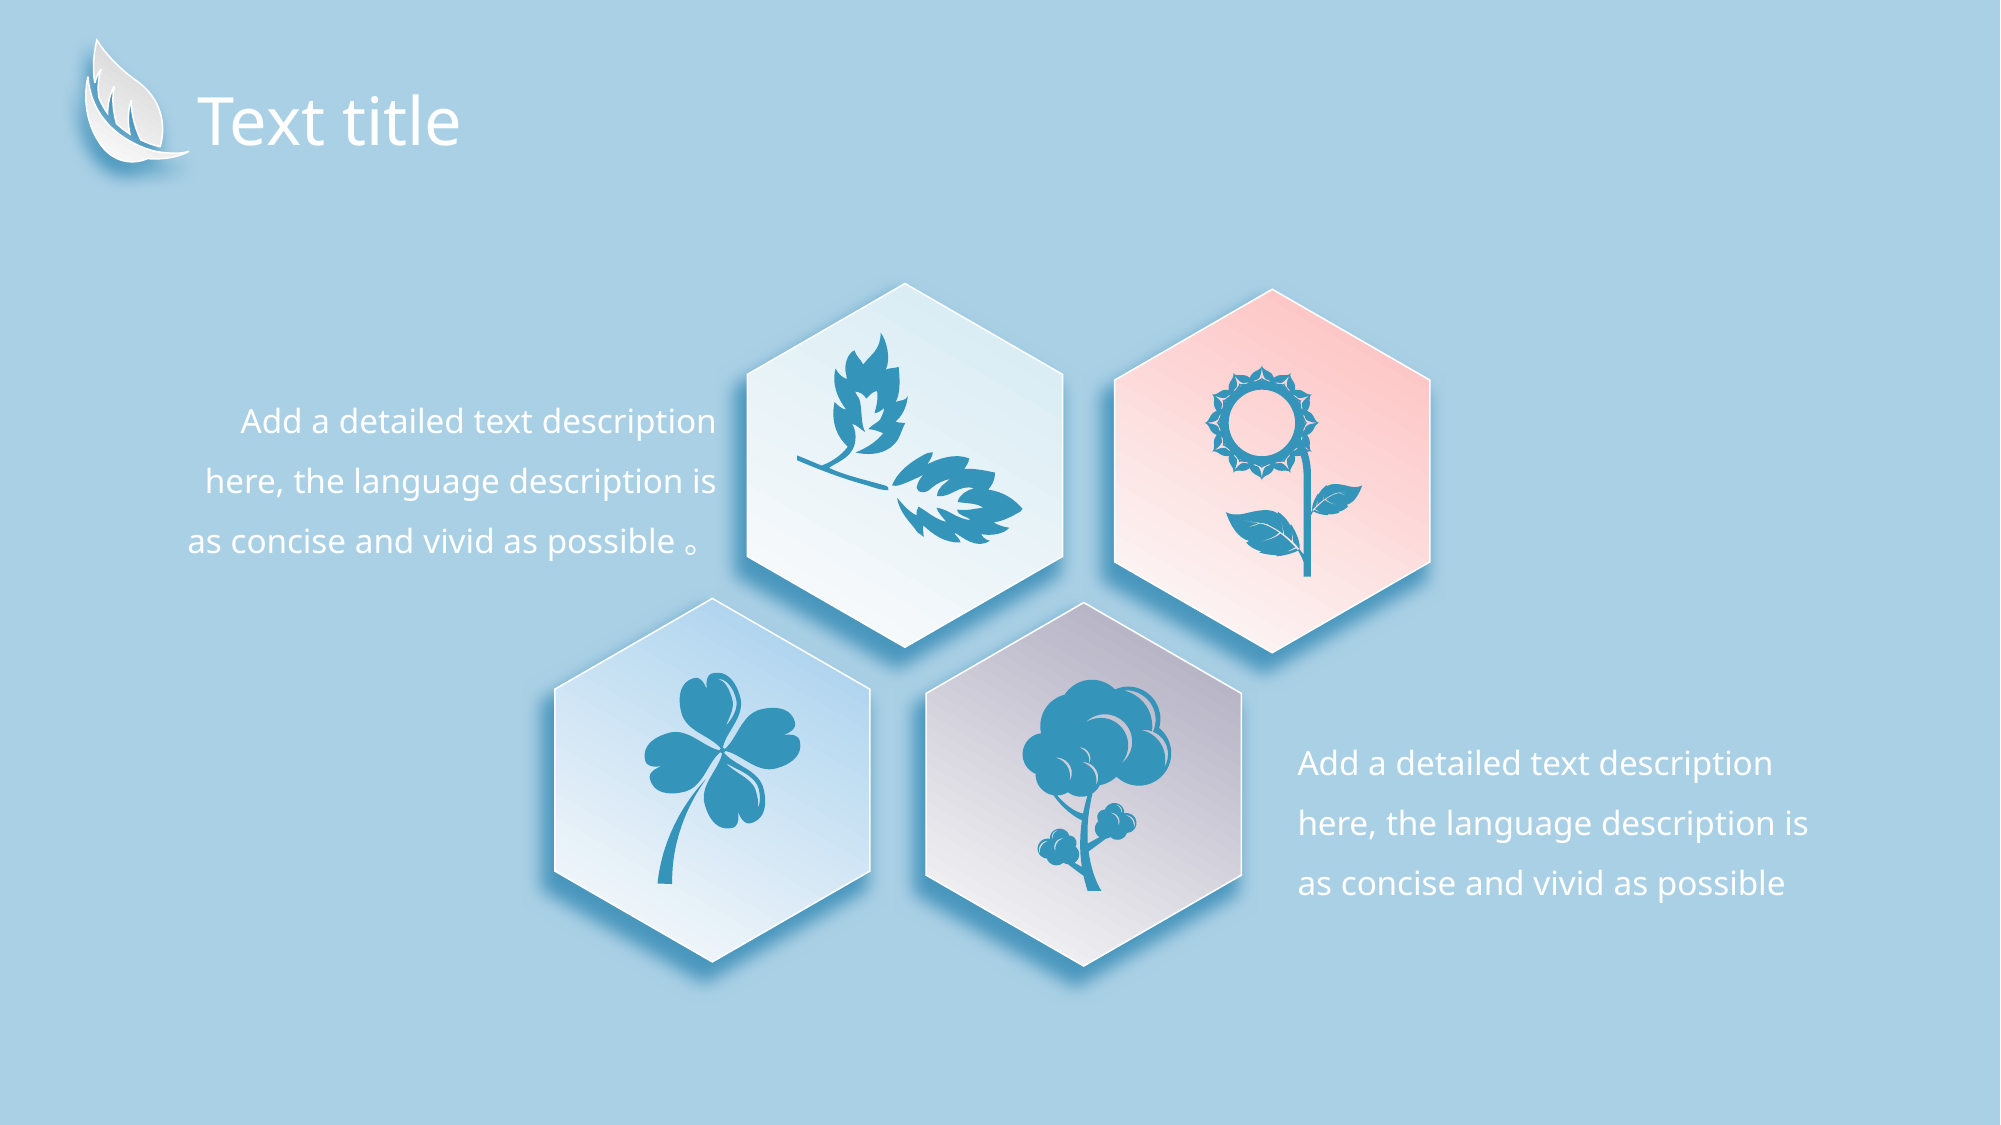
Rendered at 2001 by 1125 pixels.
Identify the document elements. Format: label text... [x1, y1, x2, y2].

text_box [926, 602, 1242, 967]
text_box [554, 598, 870, 962]
list Text title [182, 80, 960, 158]
text_box Add a detailed text description here, the language description is as concise and vivid as possible [1297, 722, 1833, 902]
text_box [747, 283, 1063, 648]
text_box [1114, 289, 1430, 653]
text_box Add a detailed text description here, the language description is as concise and vivid as possible。 [182, 380, 718, 561]
